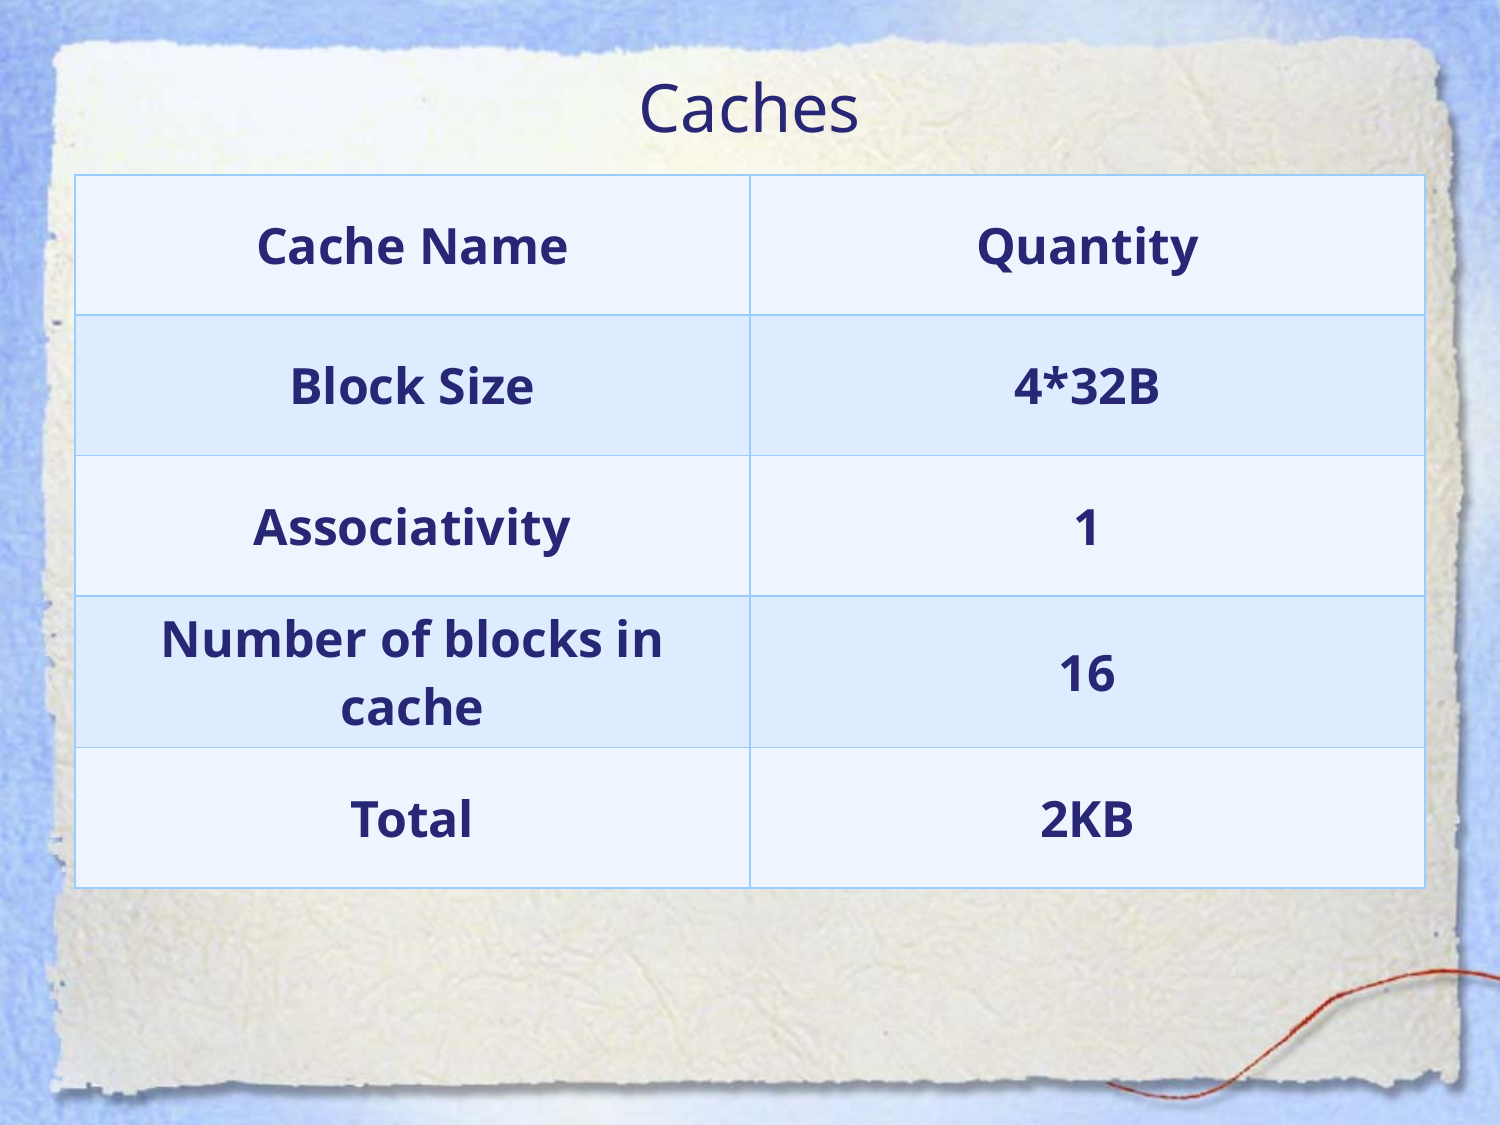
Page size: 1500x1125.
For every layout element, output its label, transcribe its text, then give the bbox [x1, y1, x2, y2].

table_cell 1 [751, 456, 1424, 595]
table_cell Number of blocks in cache [76, 597, 749, 747]
picture [0, 0, 1500, 1125]
table_cell Total [76, 748, 749, 887]
table_cell Block Size [76, 316, 749, 455]
table_cell 2KB [751, 748, 1424, 887]
table_cell 16 [751, 597, 1424, 747]
title Caches [74, 37, 1426, 174]
table_cell Associativity [76, 456, 749, 595]
table_header Cache Name [76, 176, 749, 314]
table_header Quantity [751, 176, 1424, 314]
table_cell 4*32B [751, 316, 1424, 455]
